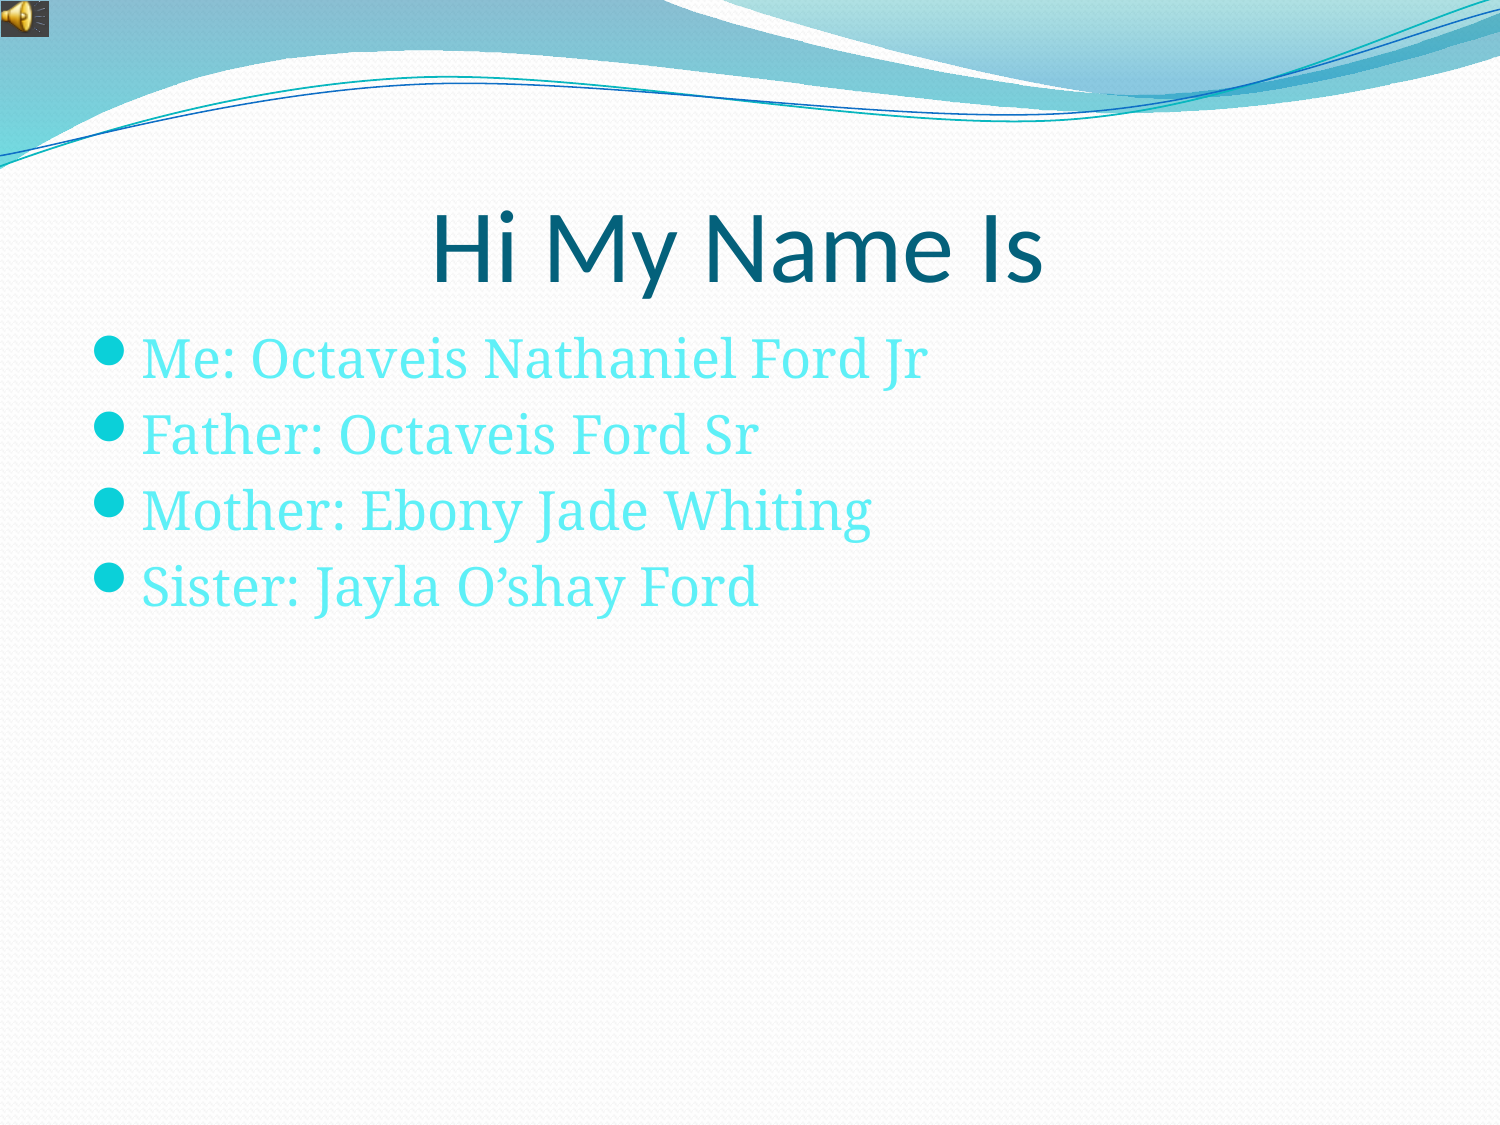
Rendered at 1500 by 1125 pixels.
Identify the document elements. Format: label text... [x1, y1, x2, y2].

title Hi My Name Is [75, 115, 1425, 303]
picture [0, 0, 51, 38]
list Me: Octaveis Nathaniel Ford Jr Father: Octaveis Ford Sr Mother: Ebony Jade Whiting Sister: Jayla O’shay Ford [75, 317, 1425, 1038]
